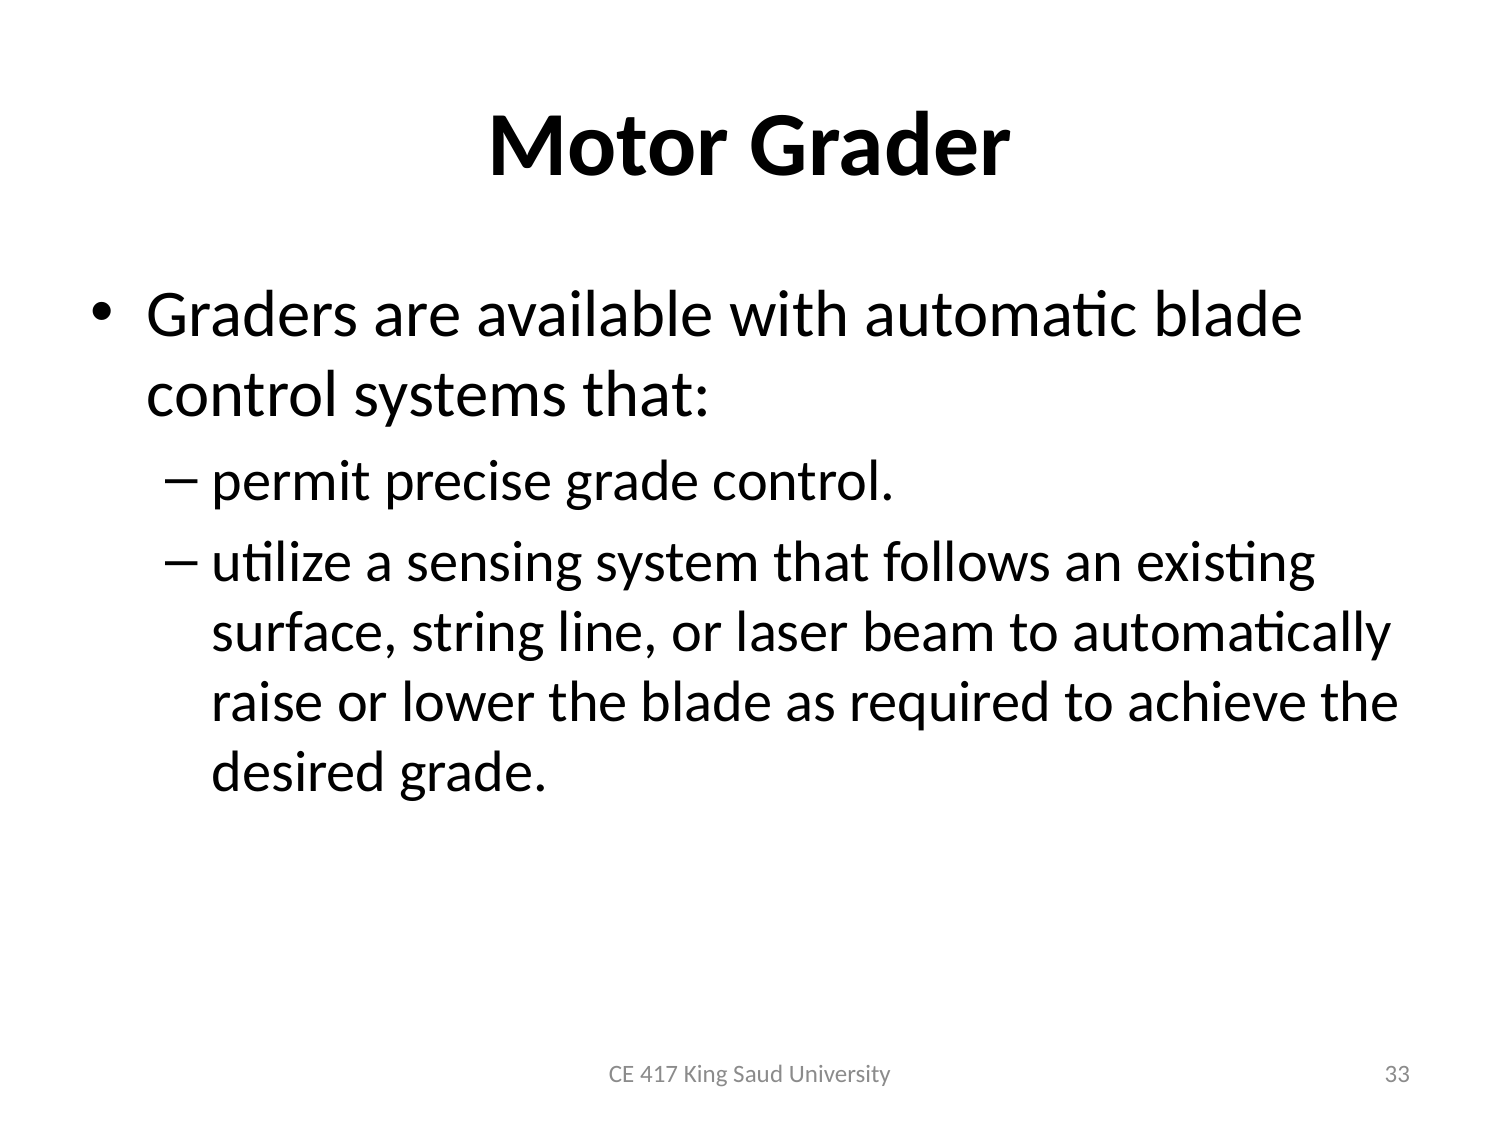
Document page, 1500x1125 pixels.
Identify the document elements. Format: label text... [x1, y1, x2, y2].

slide_number 33 [1074, 1042, 1425, 1103]
footer CE 417 King Saud University [512, 1042, 988, 1103]
list Graders are available with automatic blade control systems that: permit precise grade control. utilize a sensing system that follows an existing surface, string line, or laser beam to automatically raise or lower the blade as required to achieve the desired grade. [75, 262, 1425, 1005]
title Motor Grader [75, 45, 1425, 233]
